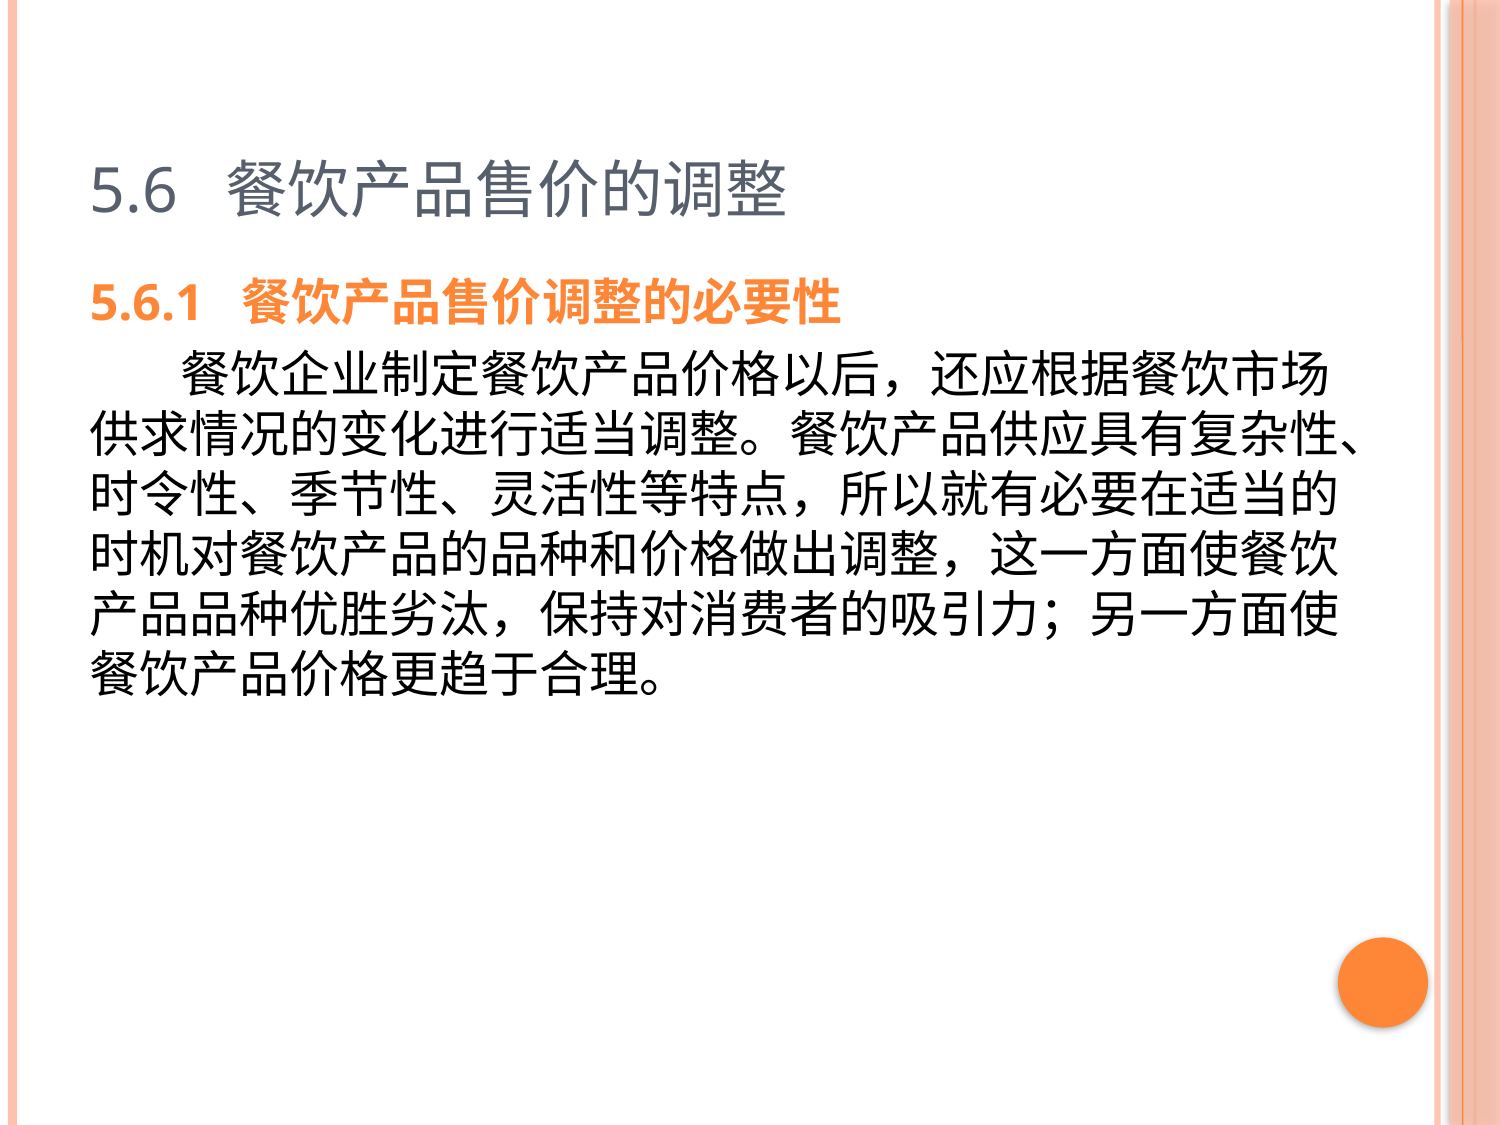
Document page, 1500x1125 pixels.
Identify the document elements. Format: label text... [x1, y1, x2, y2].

list 5.6.1 餐饮产品售价调整的必要性 餐饮企业制定餐饮产品价格以后，还应根据餐饮市场供求情况的变化进行适当调整。餐饮产品供应具有复杂性、时令性、季节性、灵活性等特点，所以就有必要在适当的时机对餐饮产品的品种和价格做出调整，这一方面使餐饮产品品种优胜劣汰，保持对消费者的吸引力；另一方面使餐饮产品价格更趋于合理。 [74, 262, 1364, 1063]
title 5.6 餐饮产品售价的调整 [75, 45, 1300, 233]
